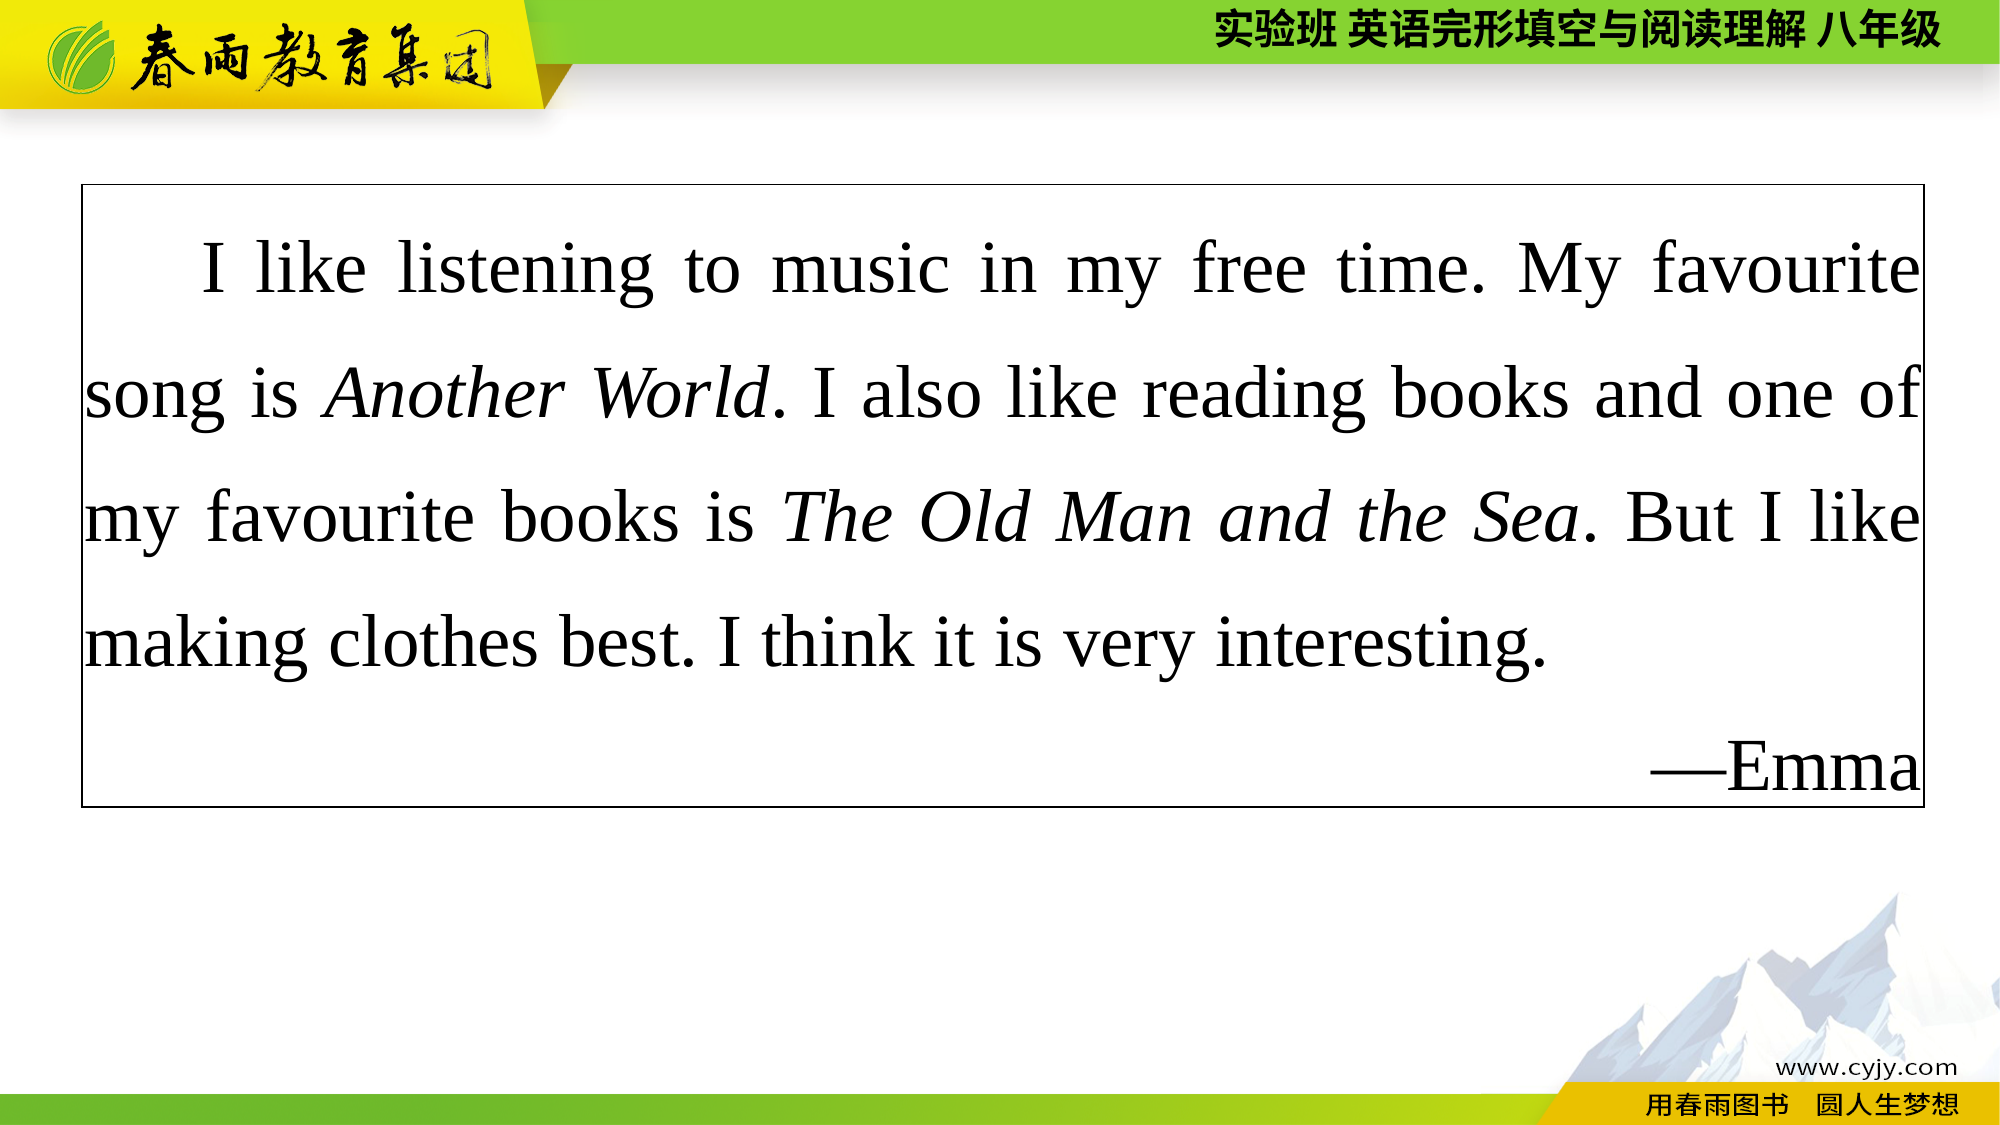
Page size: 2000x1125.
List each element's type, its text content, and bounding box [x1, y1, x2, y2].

picture [0, 0, 2000, 1125]
table_header I like listening to music in my free time. My favourite song is Another World. I also like reading books and one of my favourite books is The Old Man and the Sea. But I like making clothes best. I think it is very interesting. —Emma [83, 185, 1923, 806]
